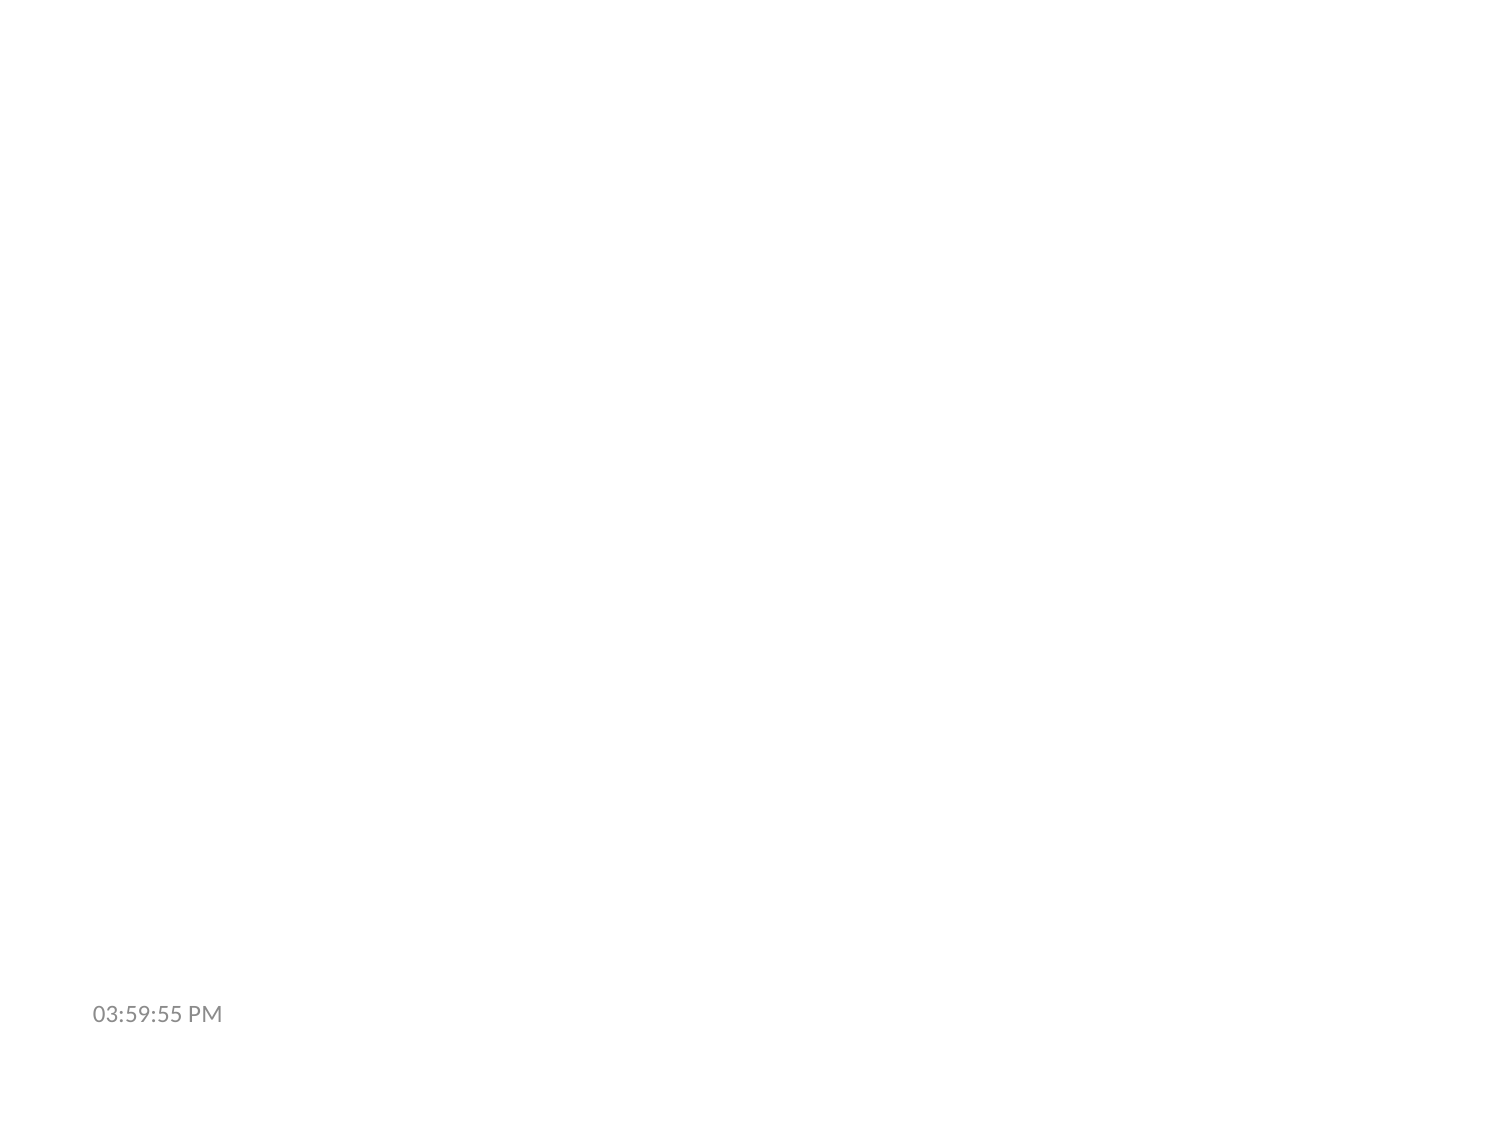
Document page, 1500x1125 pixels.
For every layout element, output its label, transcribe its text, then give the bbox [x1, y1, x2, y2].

text_box 3:35:09 PM [77, 982, 428, 1043]
